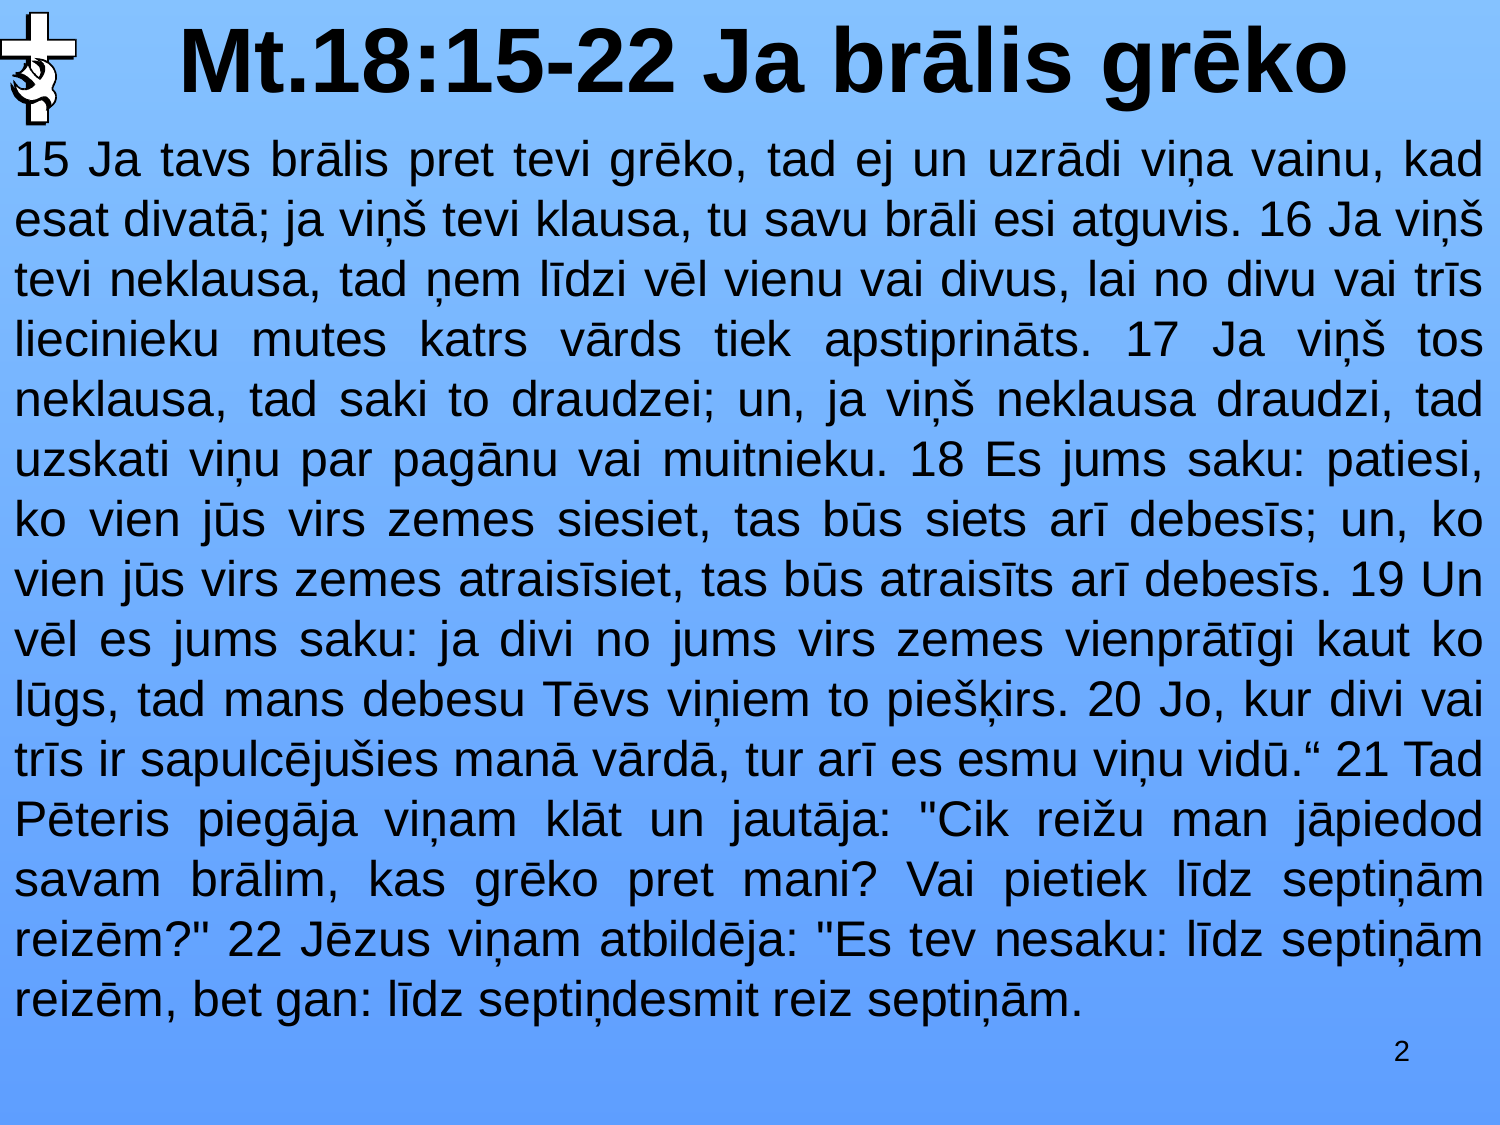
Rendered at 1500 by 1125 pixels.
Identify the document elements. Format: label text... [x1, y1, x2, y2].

slide_number 2 [1074, 1034, 1426, 1103]
title Mt.18:15-22 Ja brālis grēko [29, 0, 1500, 118]
text_box 15 Ja tavs brālis pret tevi grēko, tad ej un uzrādi viņa vainu, kad esat divatā; ja viņš tevi klausa, tu savu brāli esi atguvis. 16 Ja viņš tevi neklausa, tad ņem līdzi vēl vienu vai divus, lai no divu vai trīs liecinieku mutes katrs vārds tiek apstiprināts. 17 Ja viņš tos neklausa, tad saki to draudzei; un, ja viņš neklausa draudzi, tad uzskati viņu par pagānu vai muitnieku. 18 Es jums saku: patiesi, ko vien jūs virs zemes siesiet, tas būs siets arī debesīs; un, ko vien jūs virs zemes atraisīsiet, tas būs atraisīts arī debesīs. 19 Un vēl es jums saku: ja divi no jums virs zemes vienprātīgi kaut ko lūgs, tad mans debesu Tēvs viņiem to piešķirs. 20 Jo, kur divi vai trīs ir sapulcējušies manā vārdā, tur arī es esmu viņu vidū.“ 21 Tad Pēteris piegāja viņam klāt un jautāja: "Cik reižu man jāpiedod savam brālim, kas grēko pret mani? Vai pietiek līdz septiņām reizēm?" 22 Jēzus viņam atbildēja: "Es tev nesaku: līdz septiņām reizēm, bet gan: līdz septiņdesmit reiz septiņām. [0, 118, 1500, 1034]
picture [0, 11, 77, 126]
